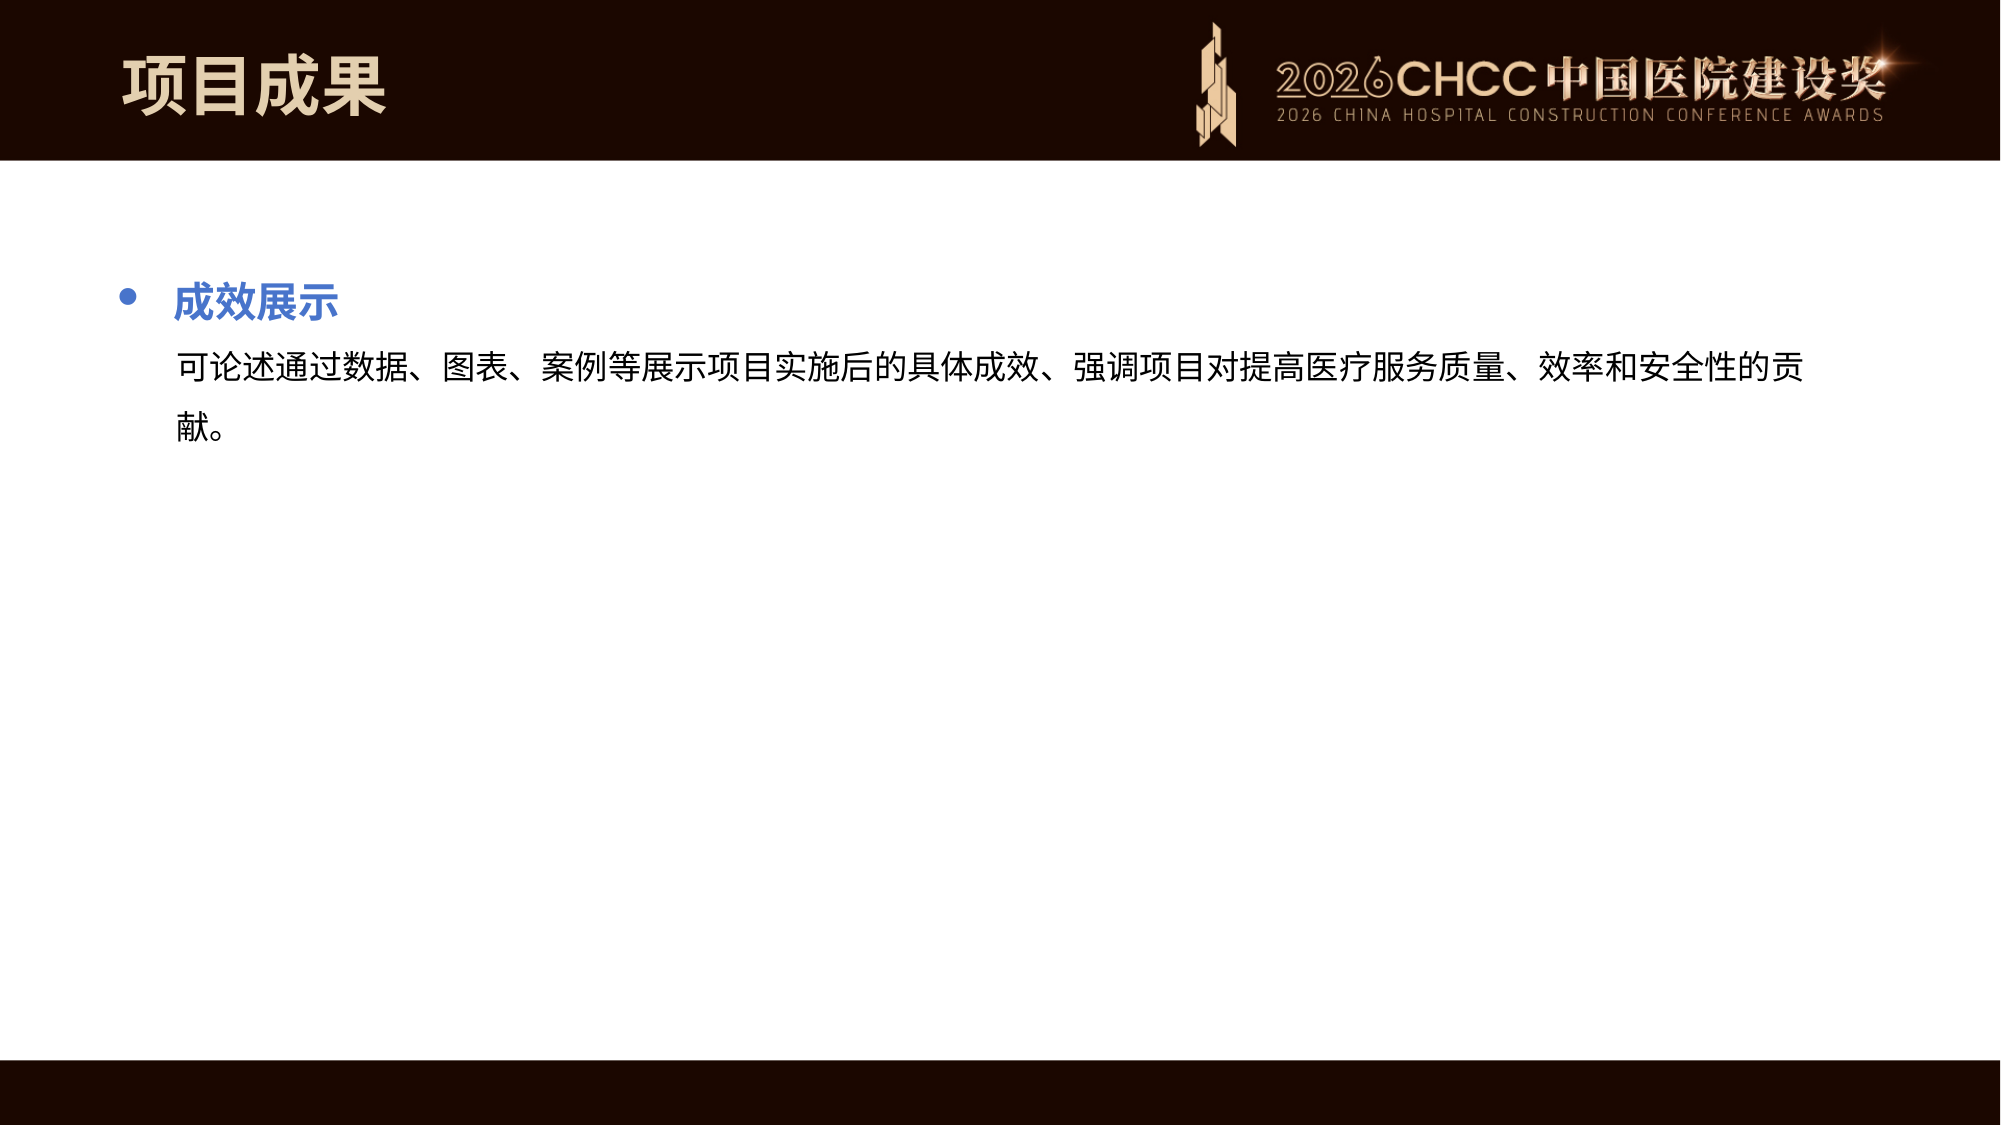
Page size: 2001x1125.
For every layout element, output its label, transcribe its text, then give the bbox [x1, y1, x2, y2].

text_box 项目成果 [106, 36, 563, 132]
text_box 可论述通过数据、图表、案例等展示项目实施后的具体成效、强调项目对提高医疗服务质量、效率和安全性的贡献。 [117, 326, 1817, 457]
text_box 成效展示 [117, 244, 934, 327]
picture [0, 0, 2001, 1125]
